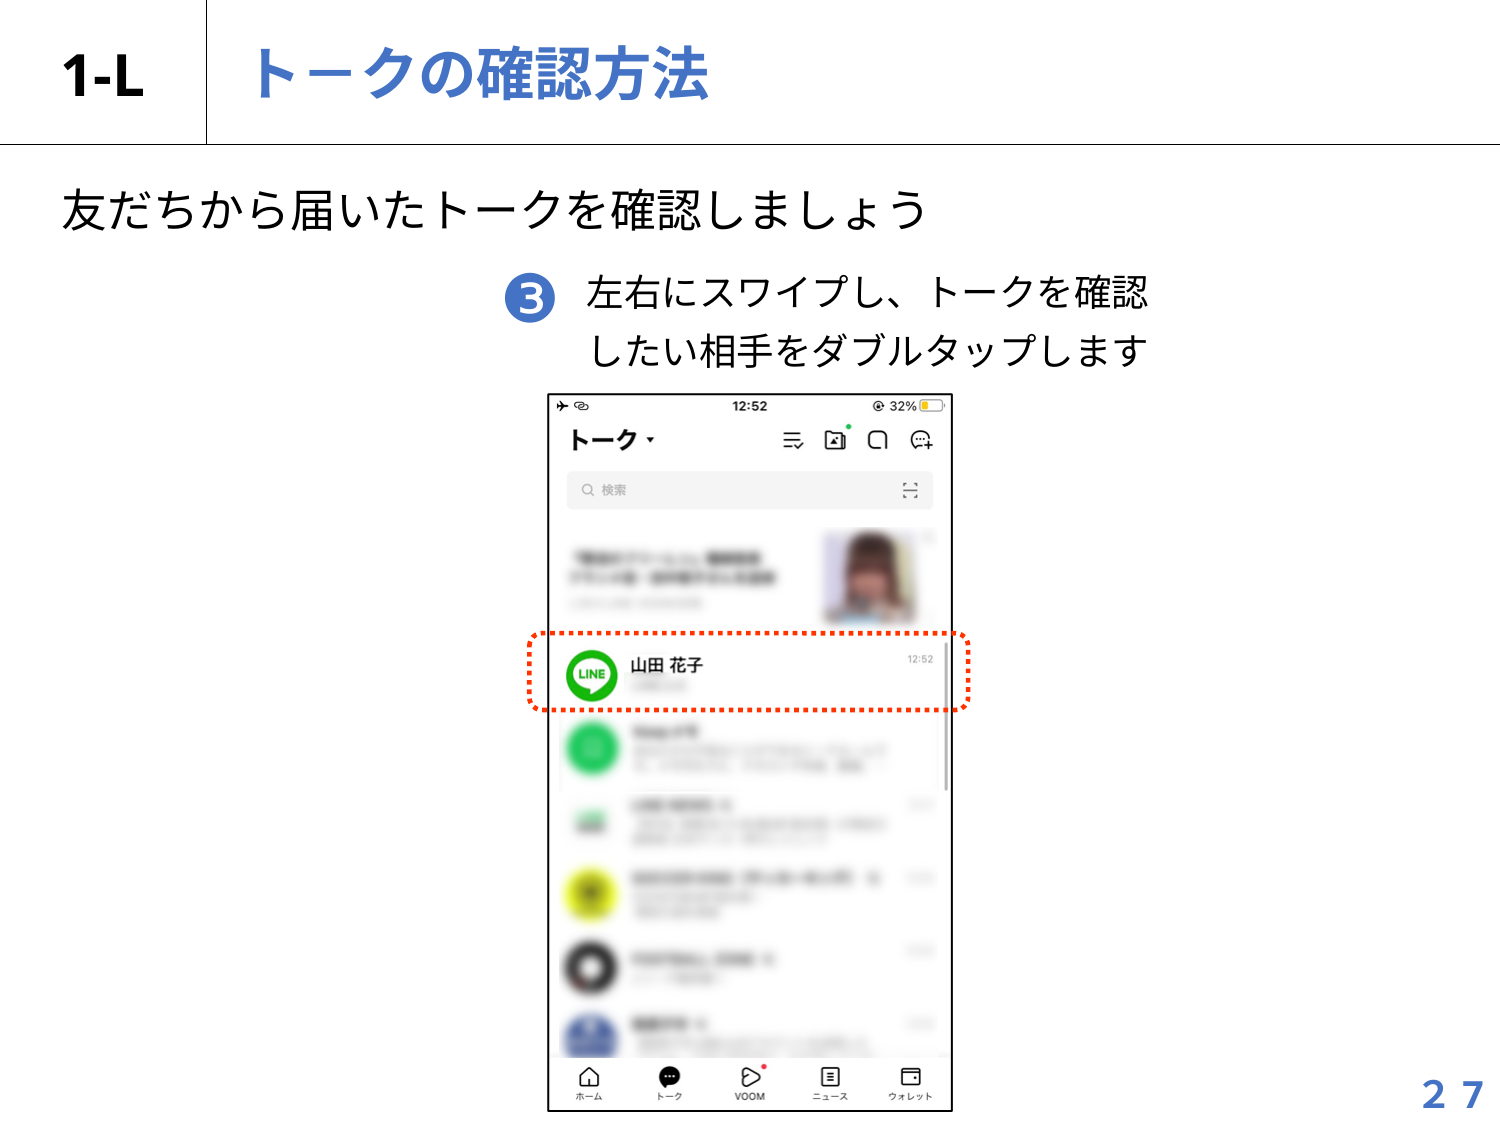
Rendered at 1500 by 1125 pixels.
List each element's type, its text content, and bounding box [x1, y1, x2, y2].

text_box ❸ [486, 274, 563, 343]
text_box [953, 632, 970, 712]
text_box 左右にスワイプし、トークを確認 したい相手をダブルタップします [571, 274, 1176, 381]
text_box 友だちから届いたトークを確認しましょう [46, 180, 1422, 274]
text_box ２7 [1399, 1063, 1500, 1123]
text_box [528, 632, 547, 712]
title ト－クの確認方法 [228, 36, 1472, 116]
text_box 1-L [0, 0, 207, 147]
picture [547, 393, 953, 1112]
